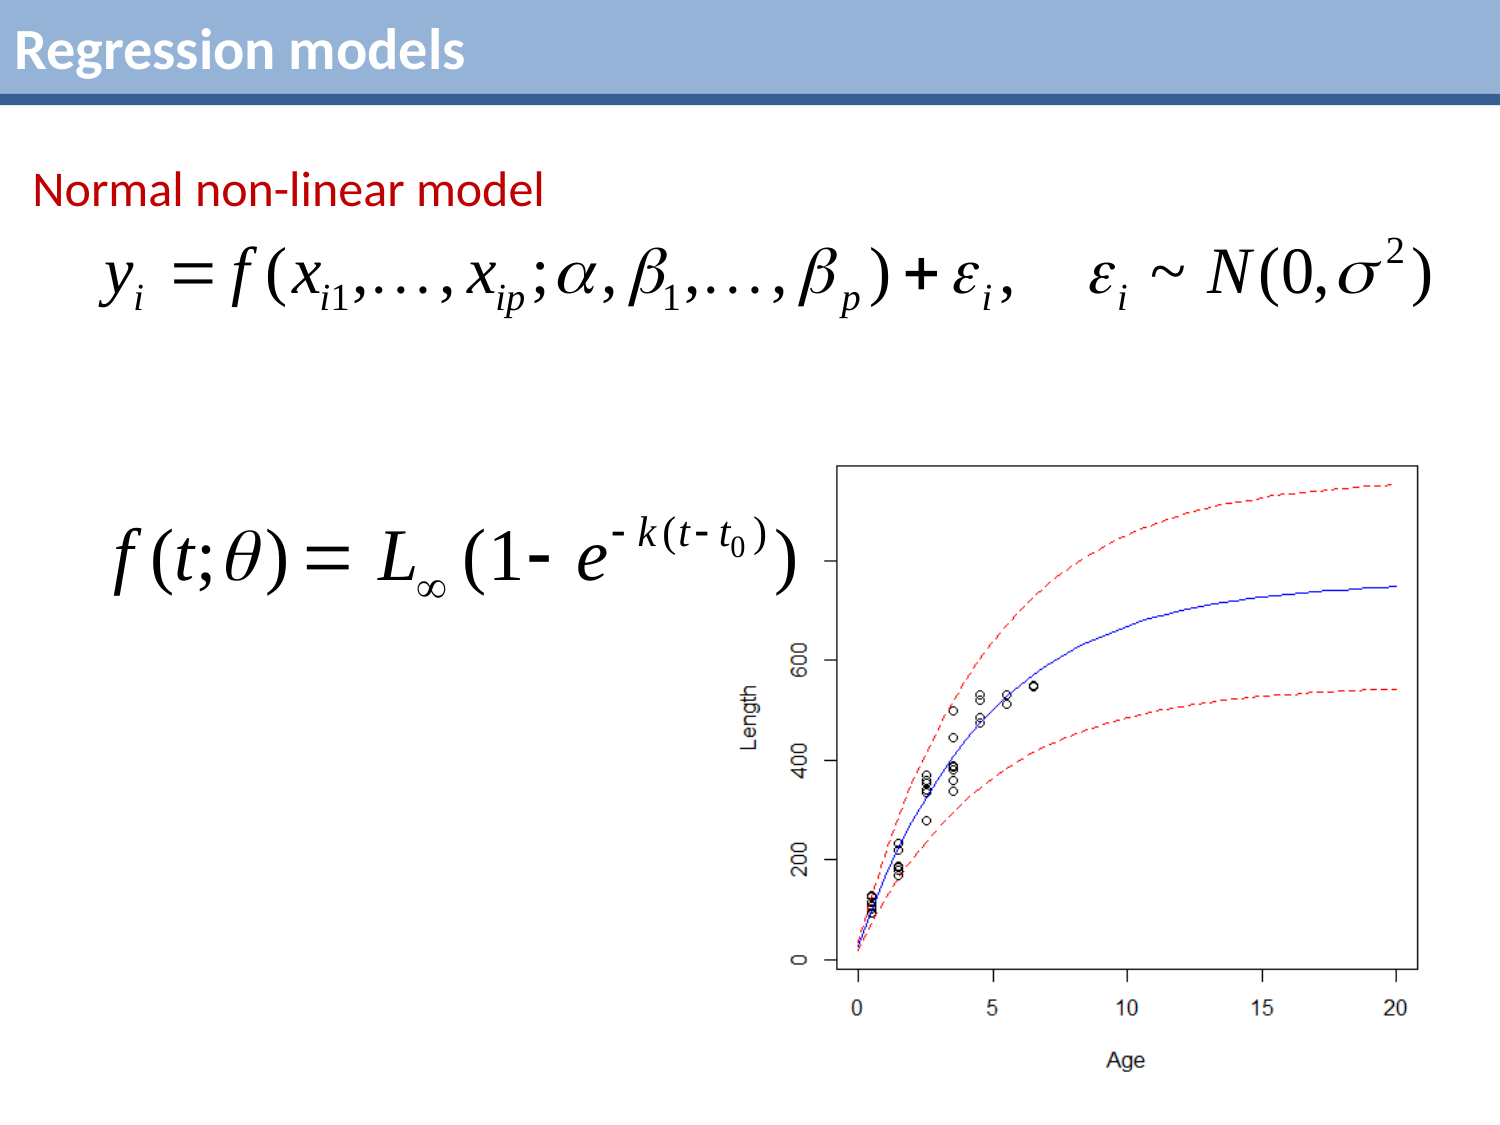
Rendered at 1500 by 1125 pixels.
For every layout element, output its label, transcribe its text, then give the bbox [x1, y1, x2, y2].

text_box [88, 500, 813, 619]
picture [732, 361, 1473, 1100]
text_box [0, 0, 1500, 106]
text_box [88, 220, 1447, 332]
text_box Normal non-linear model [17, 148, 733, 224]
